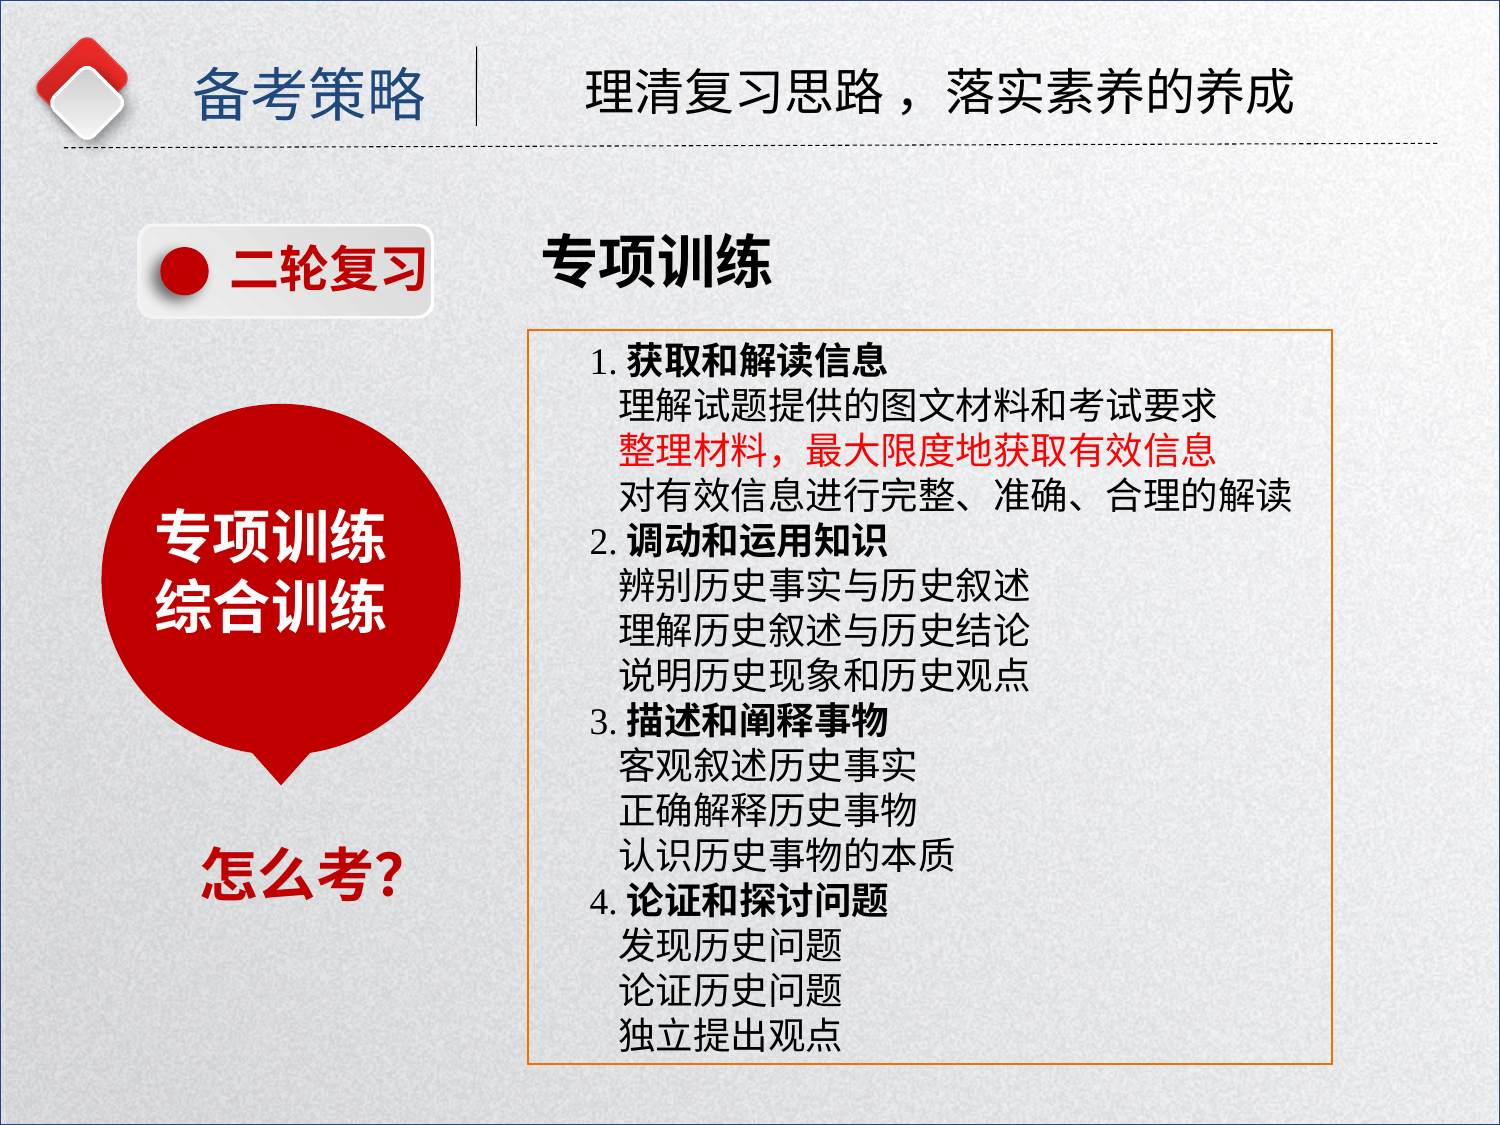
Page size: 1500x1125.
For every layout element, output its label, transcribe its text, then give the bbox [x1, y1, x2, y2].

text_box [37, 38, 127, 104]
text_box [100, 402, 462, 787]
picture [1, 1, 1499, 1124]
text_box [63, 143, 1439, 148]
text_box 1.获取和解读信息 理解试题提供的图文材料和考试要求 整理材料，最大限度地获取有效信息 对有效信息进行完整、准确、合理的解读 2.调动和运用知识 辨别历史事实与历史叙述 理解历史叙述与历史结论 说明历史现象和历史观点 3.描述和阐释事物 客观叙述历史事实 正确解释历史事物 认识历史事物的本质 4.论证和探讨问题 发现历史问题 论证历史问题 独立提出观点 [527, 329, 1333, 1065]
text_box 专项训练 综合训练 [154, 500, 446, 641]
text_box 专项训练 [525, 217, 1369, 303]
text_box 理清复习思路 ，落实素养的养成 [569, 53, 1311, 129]
text_box [51, 67, 123, 139]
text_box 怎么考？ [184, 830, 466, 915]
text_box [137, 223, 440, 319]
text_box 备考策略 [143, 50, 475, 136]
